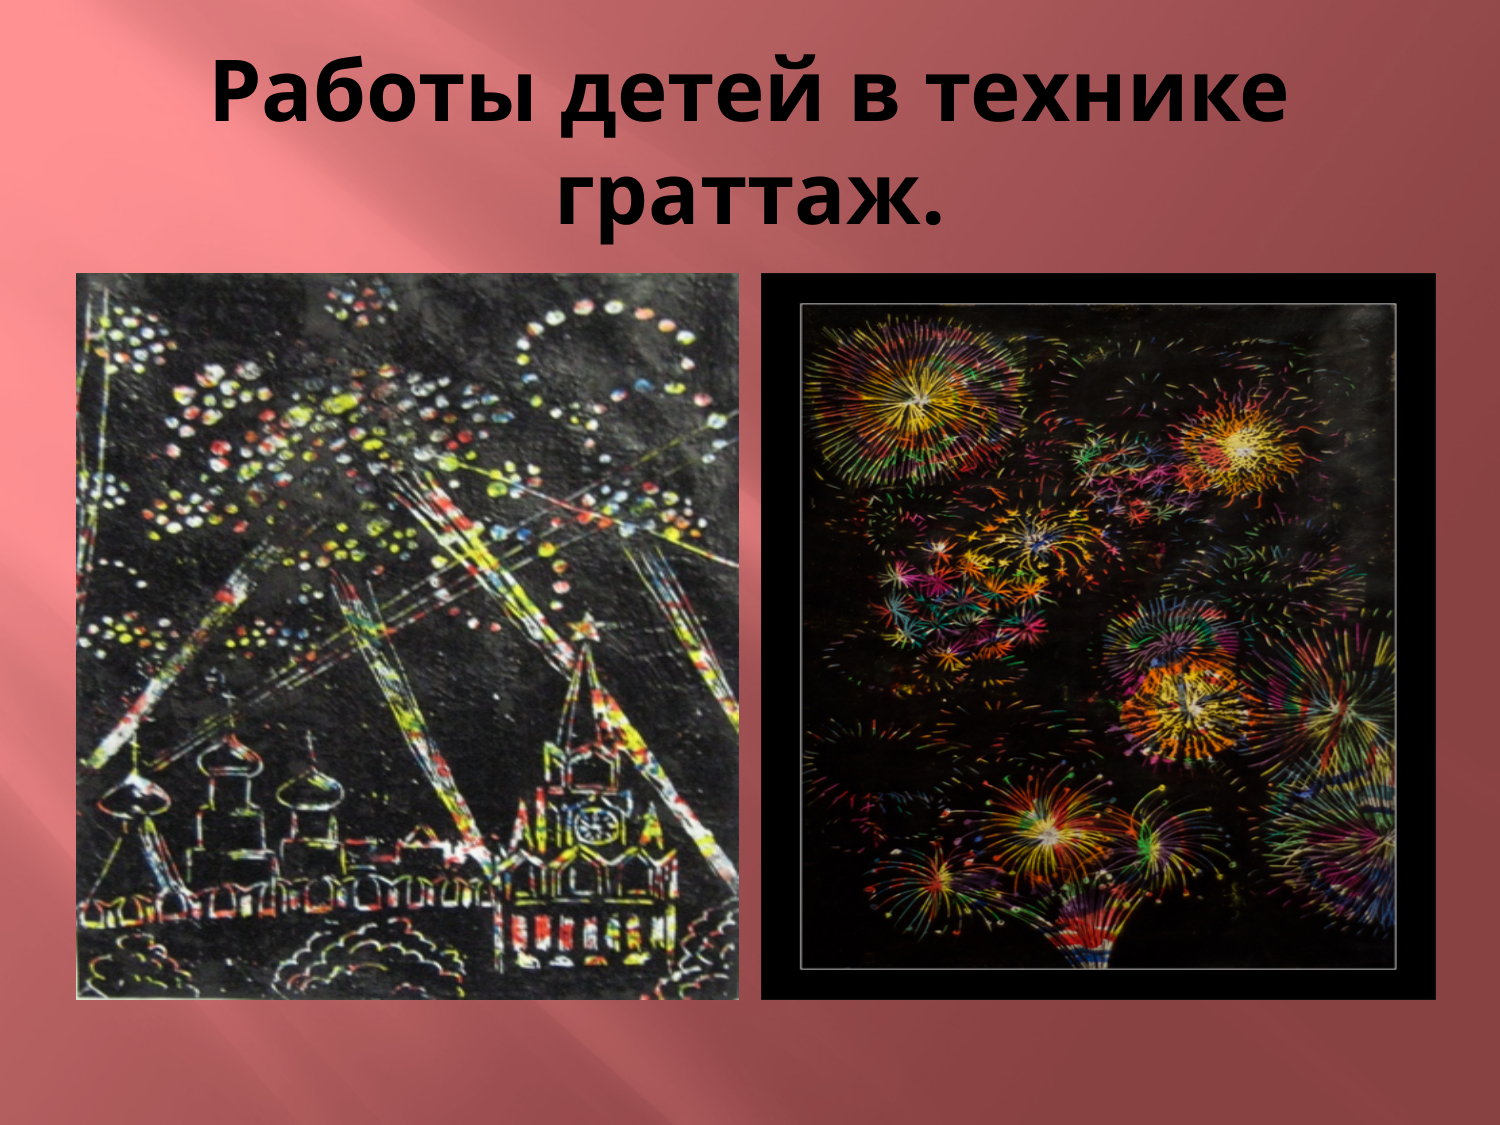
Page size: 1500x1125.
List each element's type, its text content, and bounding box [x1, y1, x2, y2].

title Работы детей в технике граттаж. [75, 45, 1425, 233]
picture [76, 272, 739, 1000]
picture [761, 272, 1436, 1000]
